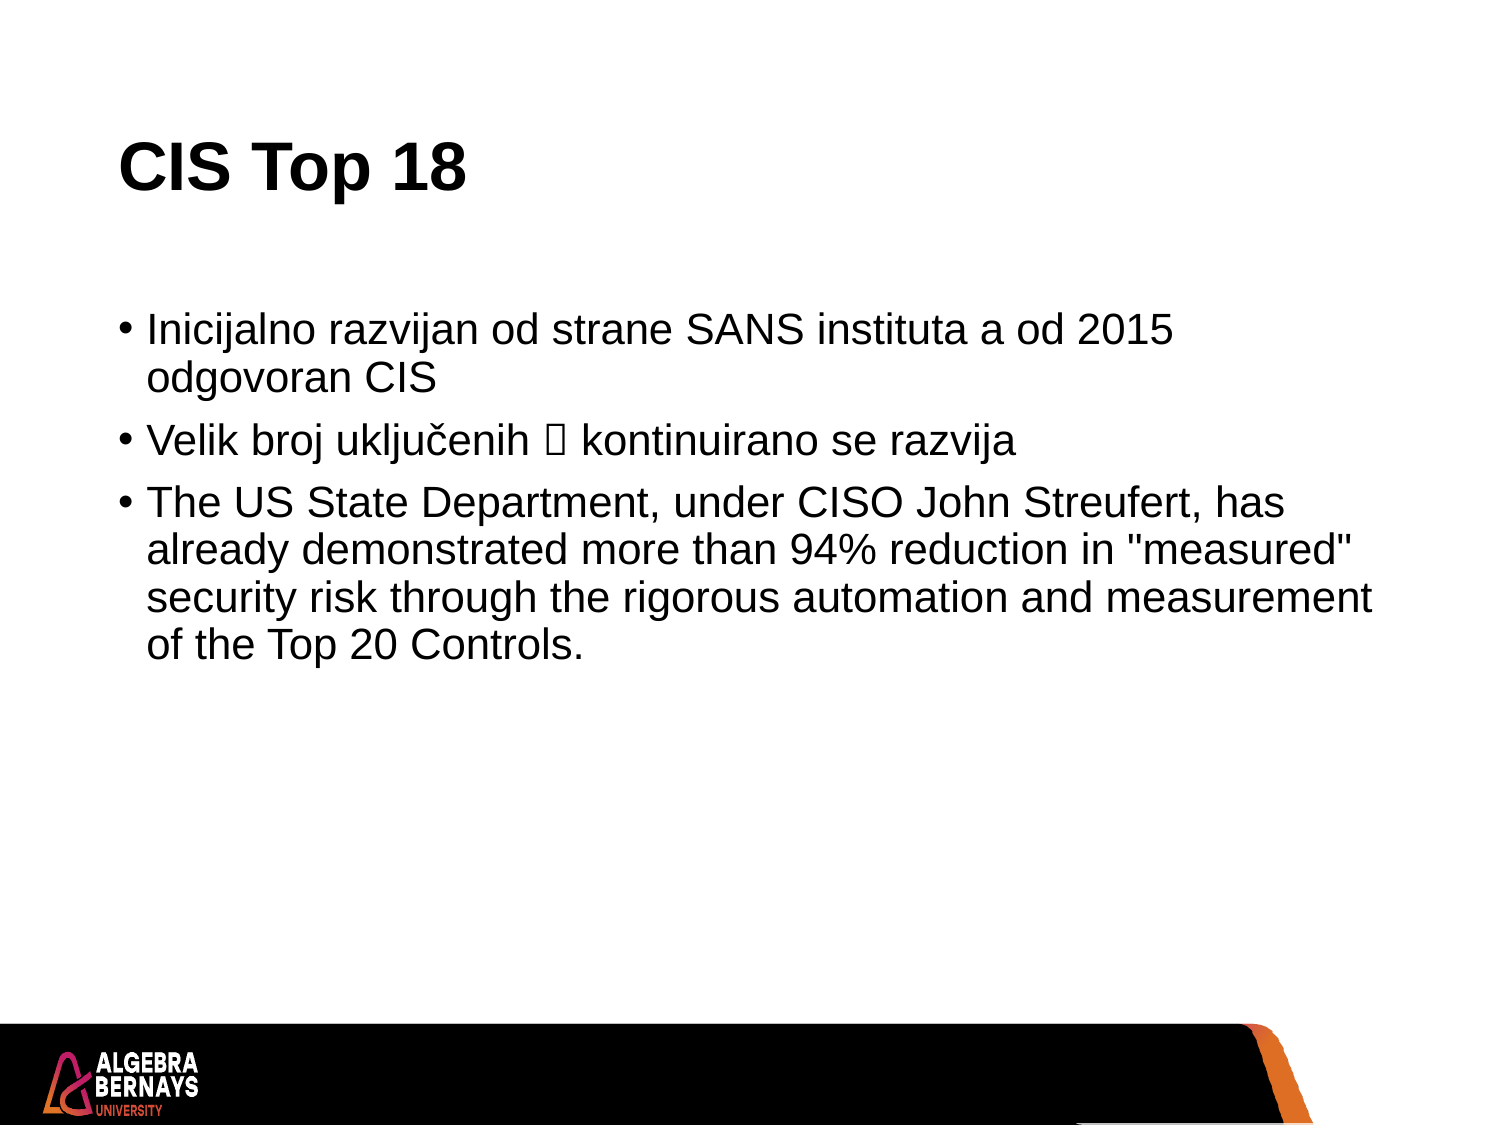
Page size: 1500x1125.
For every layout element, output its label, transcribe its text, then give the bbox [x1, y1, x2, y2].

title CIS Top 18 [103, 59, 1397, 278]
list Inicijalno razvijan od strane SANS instituta a od 2015 odgovoran CIS Velik broj uključenih  kontinuirano se razvija The US State Department, under CISO John Streufert, has already demonstrated more than 94% reduction in "measured" security risk through the rigorous automation and measurement of the Top 20 Controls. [103, 299, 1397, 1014]
picture [0, 1023, 1468, 1125]
